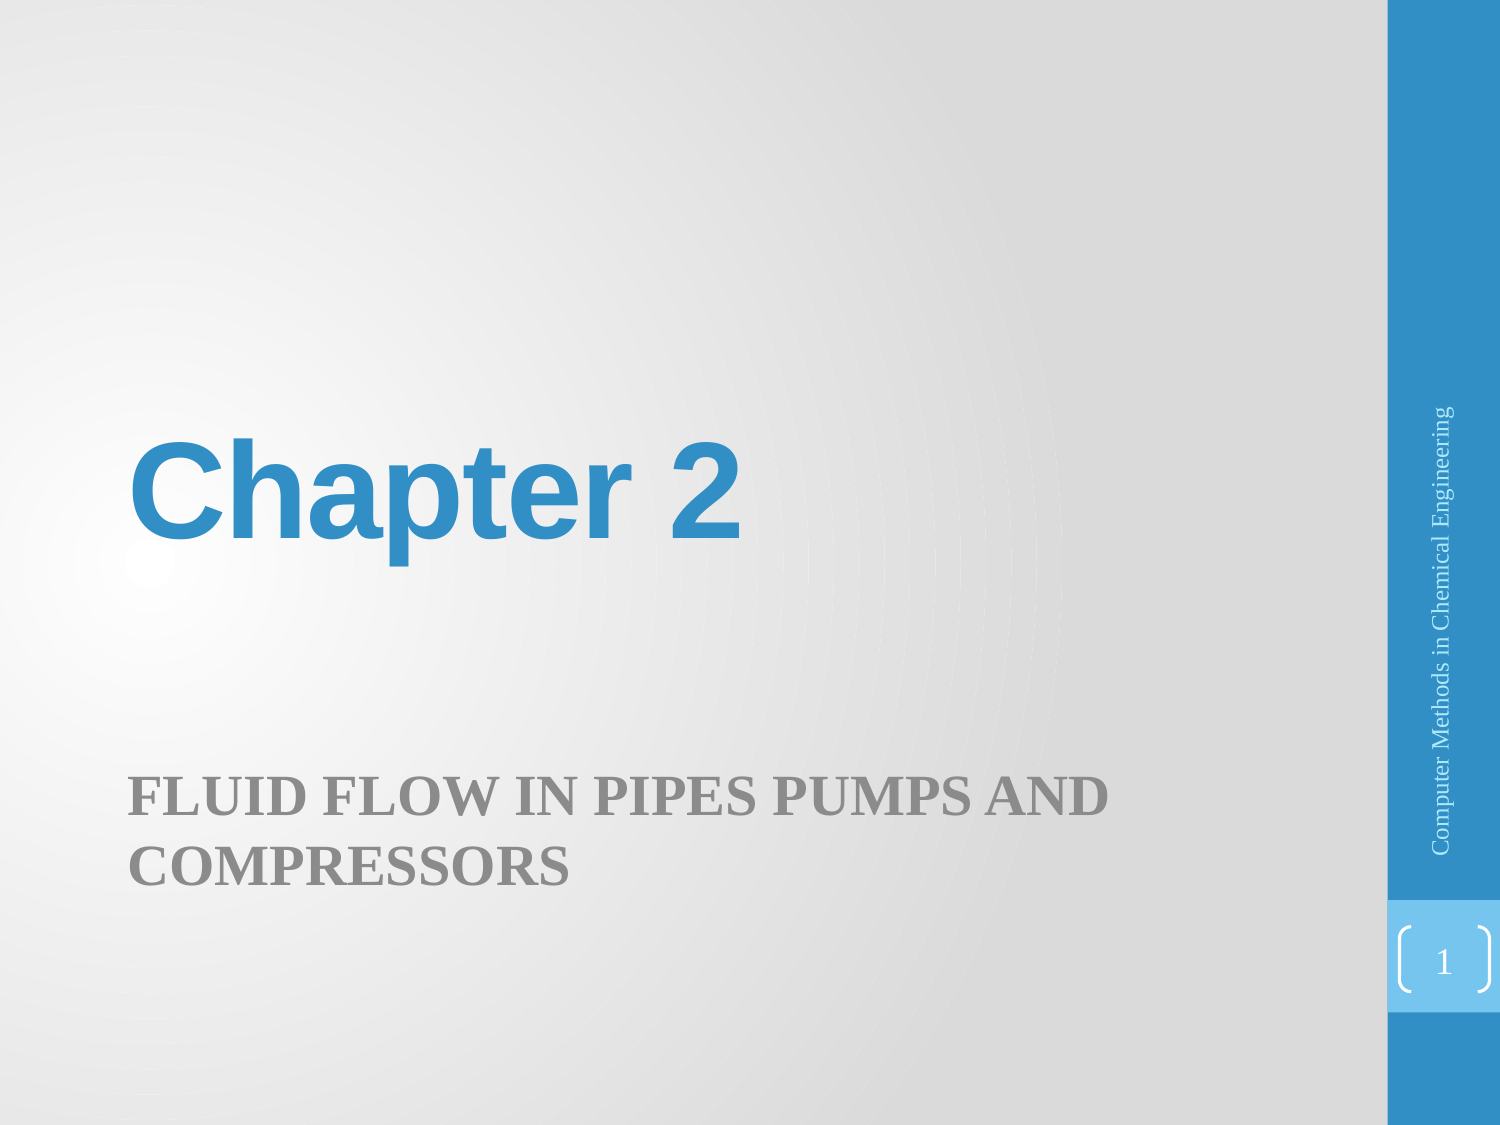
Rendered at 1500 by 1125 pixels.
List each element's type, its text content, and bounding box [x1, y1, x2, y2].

slide_number 1 [1397, 925, 1492, 994]
title Chapter 2 [112, 312, 1350, 738]
subtitle Fluid Flow in pipes pumps and compressors [112, 750, 1173, 925]
footer Computer Methods in Chemical Engineering [1408, 391, 1469, 889]
